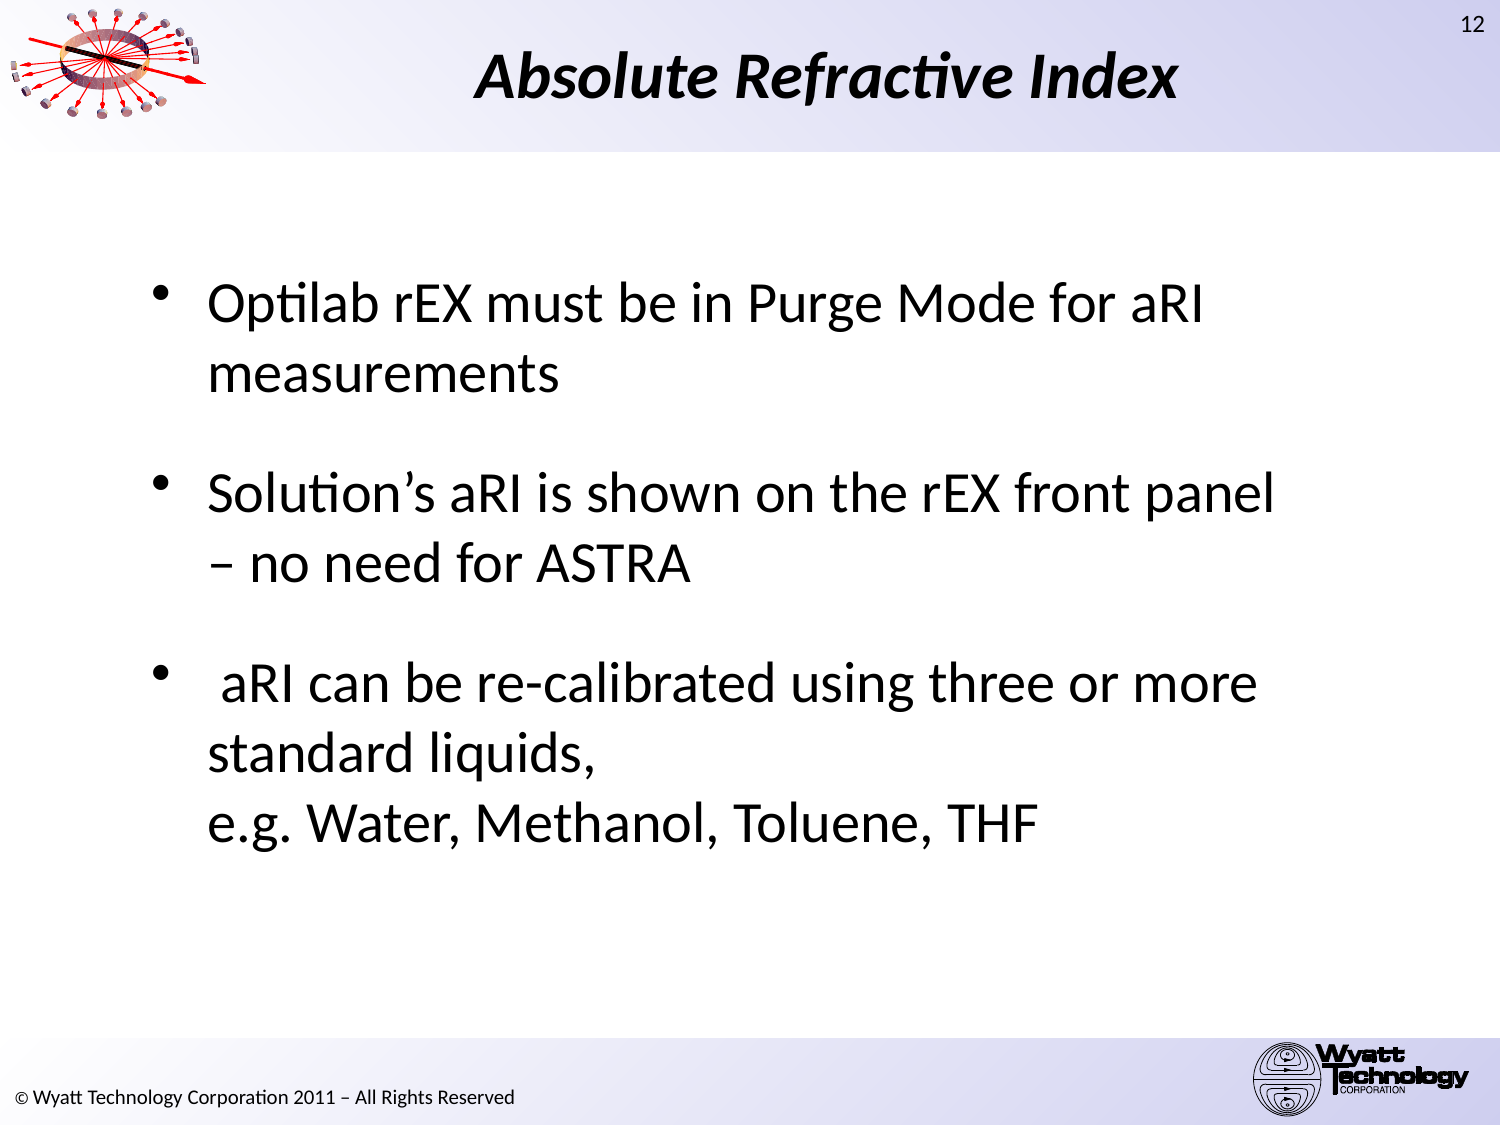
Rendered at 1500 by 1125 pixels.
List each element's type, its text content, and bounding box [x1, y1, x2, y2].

text_box Optilab rEX must be in Purge Mode for aRI measurements Solution’s aRI is shown on the rEX front panel – no need for ASTRA aRI can be re-calibrated using three or more standard liquids, e.g. Water, Methanol, Toluene, THF [136, 257, 1364, 862]
title Absolute Refractive Index [217, 25, 1438, 120]
